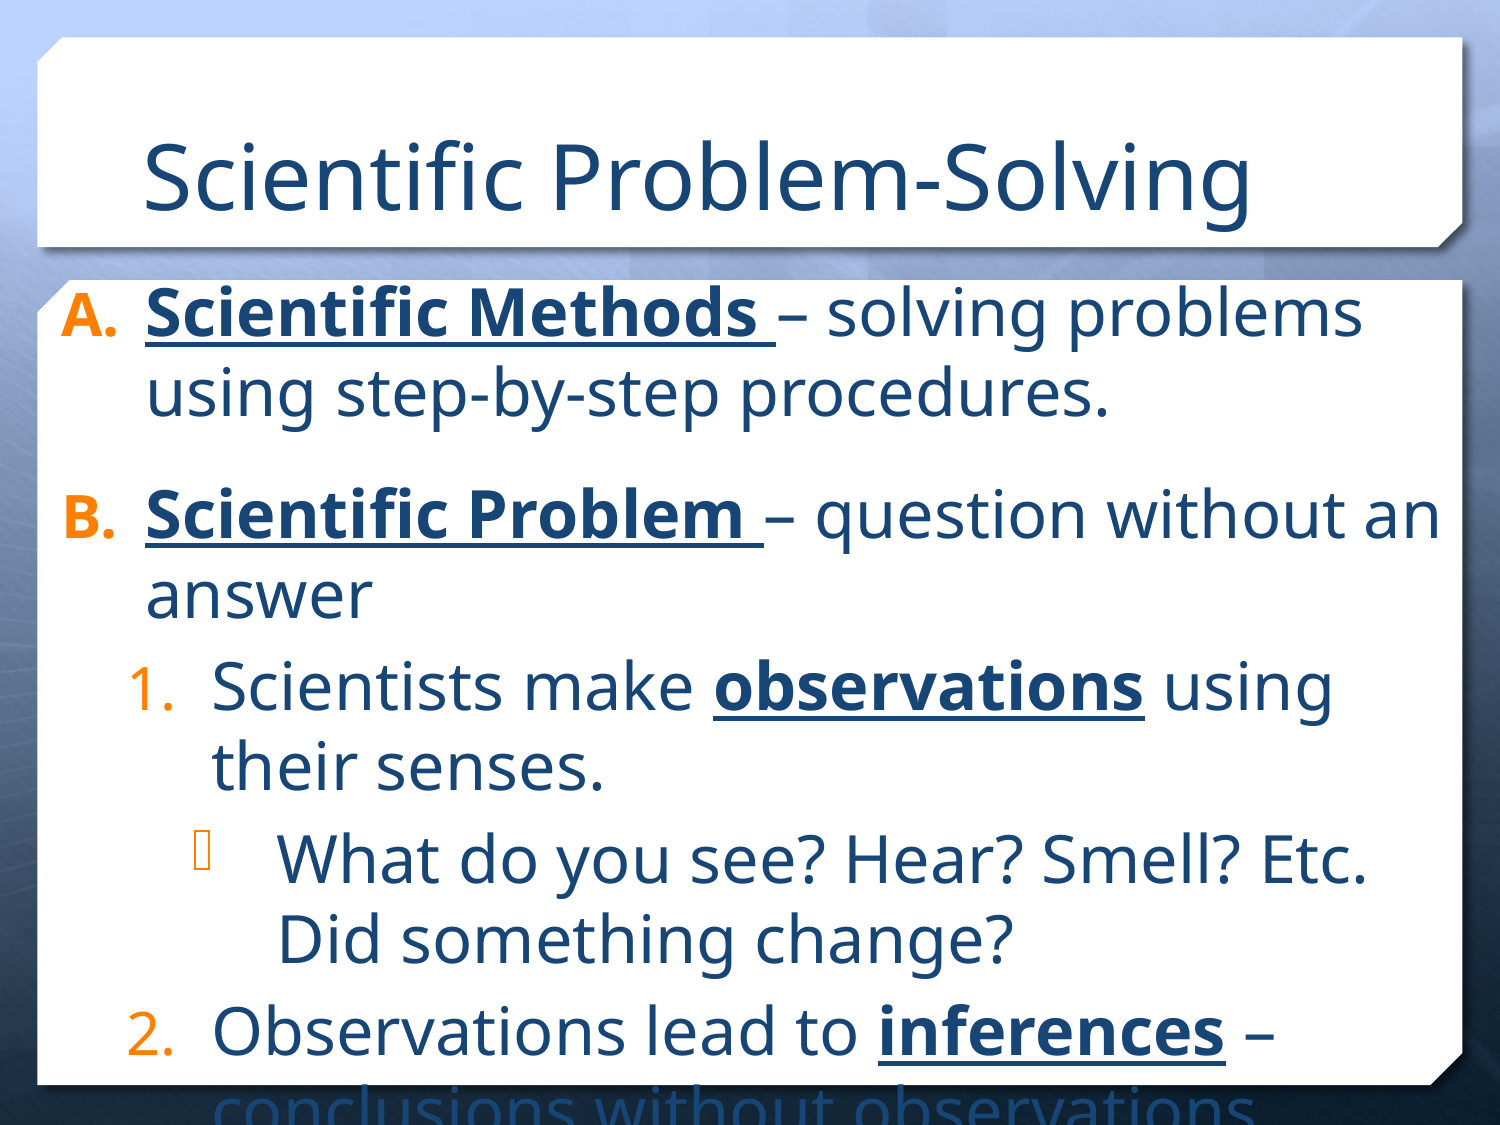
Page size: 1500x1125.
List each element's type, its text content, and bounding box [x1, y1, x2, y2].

list Scientific Methods – solving problems using step-by-step procedures. Scientific Problem – question without an answer Scientists make observations using their senses. What do you see? Hear? Smell? Etc. Did something change? Observations lead to inferences – conclusions without observations. [45, 262, 1500, 1082]
title Scientific Problem-Solving [127, 48, 1372, 236]
